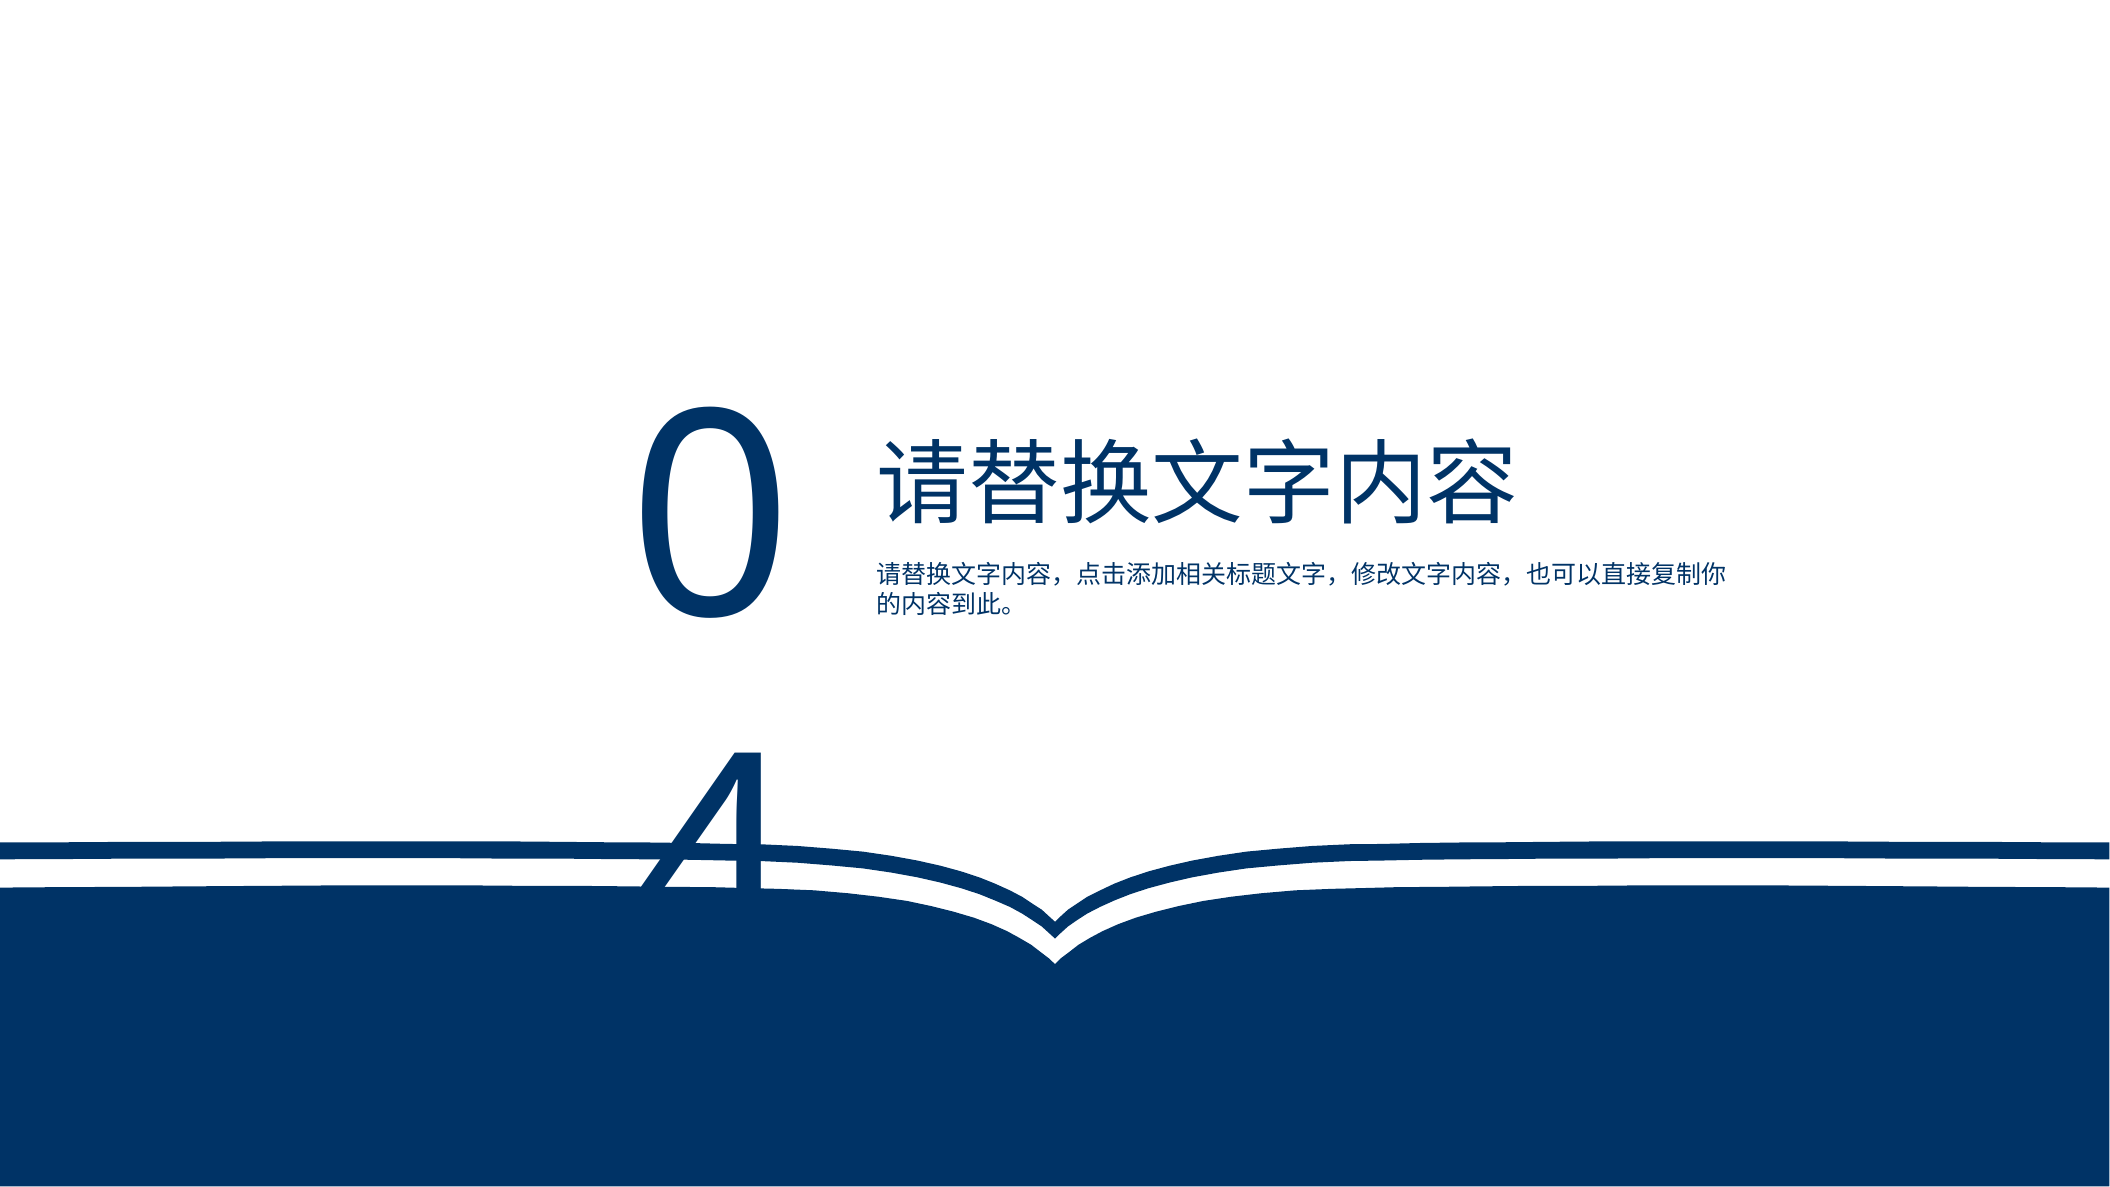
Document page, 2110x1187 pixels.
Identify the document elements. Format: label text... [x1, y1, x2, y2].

text_box 04 [534, 320, 895, 856]
text_box 04 [534, 859, 895, 899]
text_box [0, 841, 2110, 939]
text_box 请替换文字内容，点击添加相关标题文字，修改文字内容，也可以直接复制你的内容到此。 [895, 558, 1727, 619]
text_box [0, 885, 2110, 1187]
text_box 请替换文字内容 [895, 424, 1527, 535]
